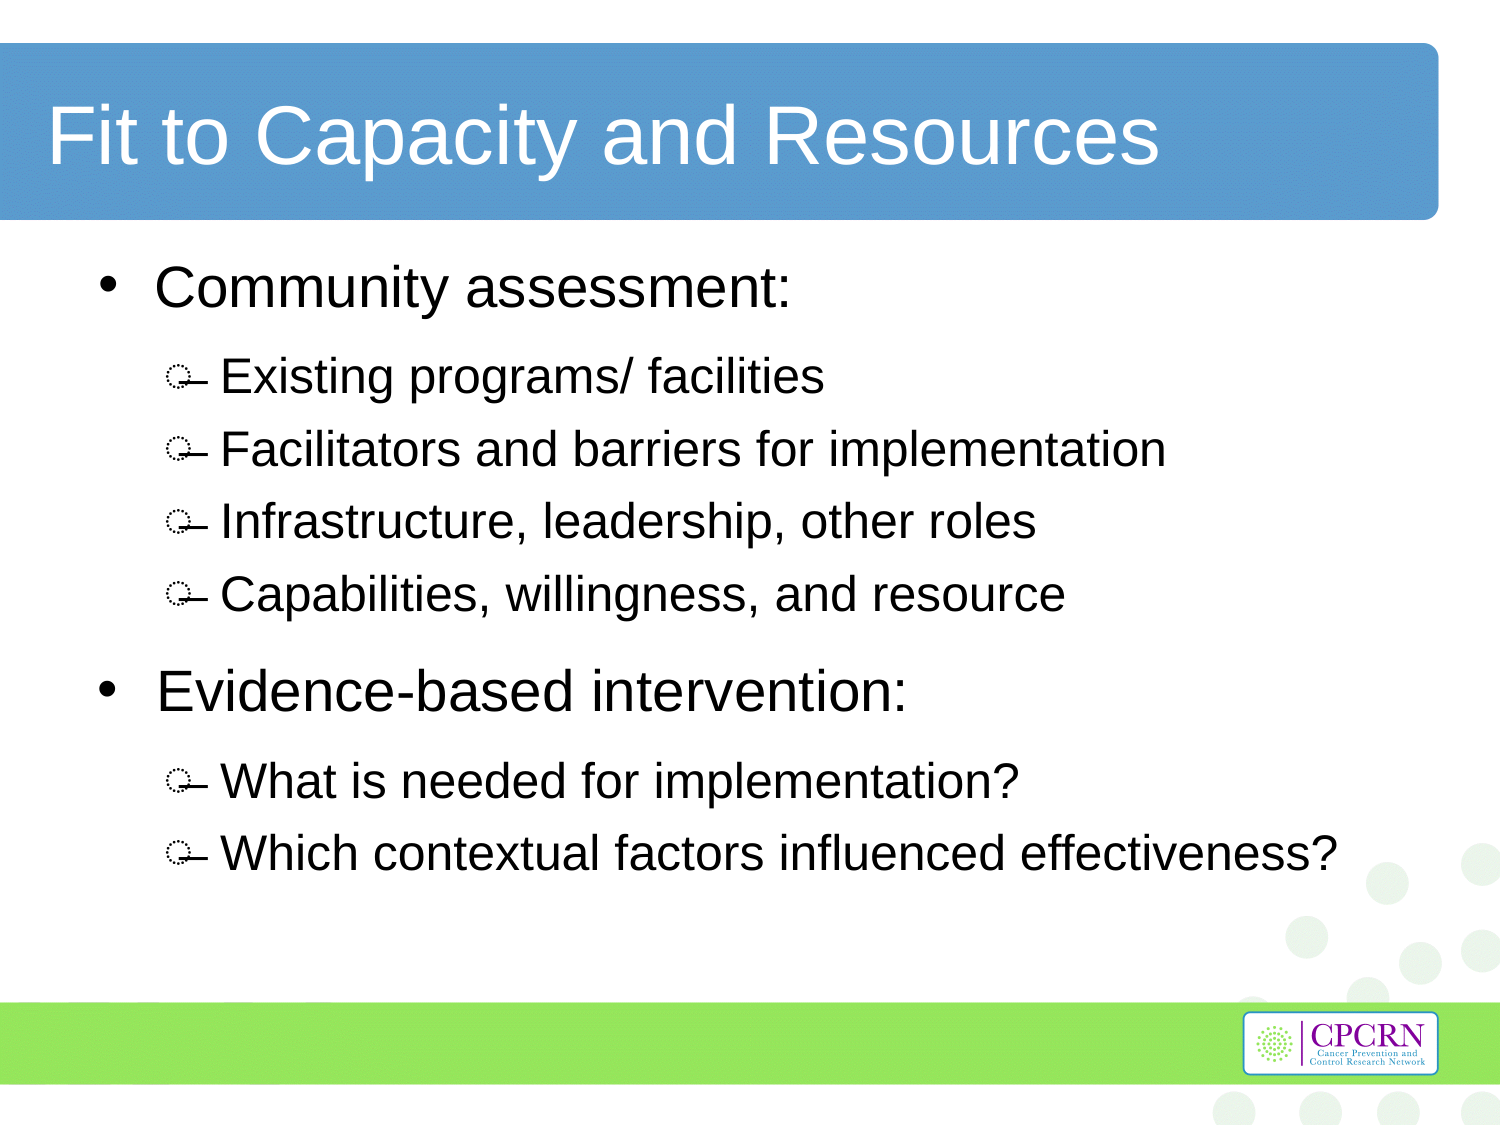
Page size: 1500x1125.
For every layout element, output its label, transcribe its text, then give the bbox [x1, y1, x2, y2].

list Community assessment: Existing programs/ facilities Facilitators and barriers for implementation Infrastructure, leadership, other roles Capabilities, willingness, and resource Evidence-based intervention: What is needed for implementation? Which contextual factors influenced effectiveness? [75, 234, 1425, 977]
picture [0, 0, 1500, 1125]
title Fit to Capacity and Resources [31, 37, 1469, 225]
